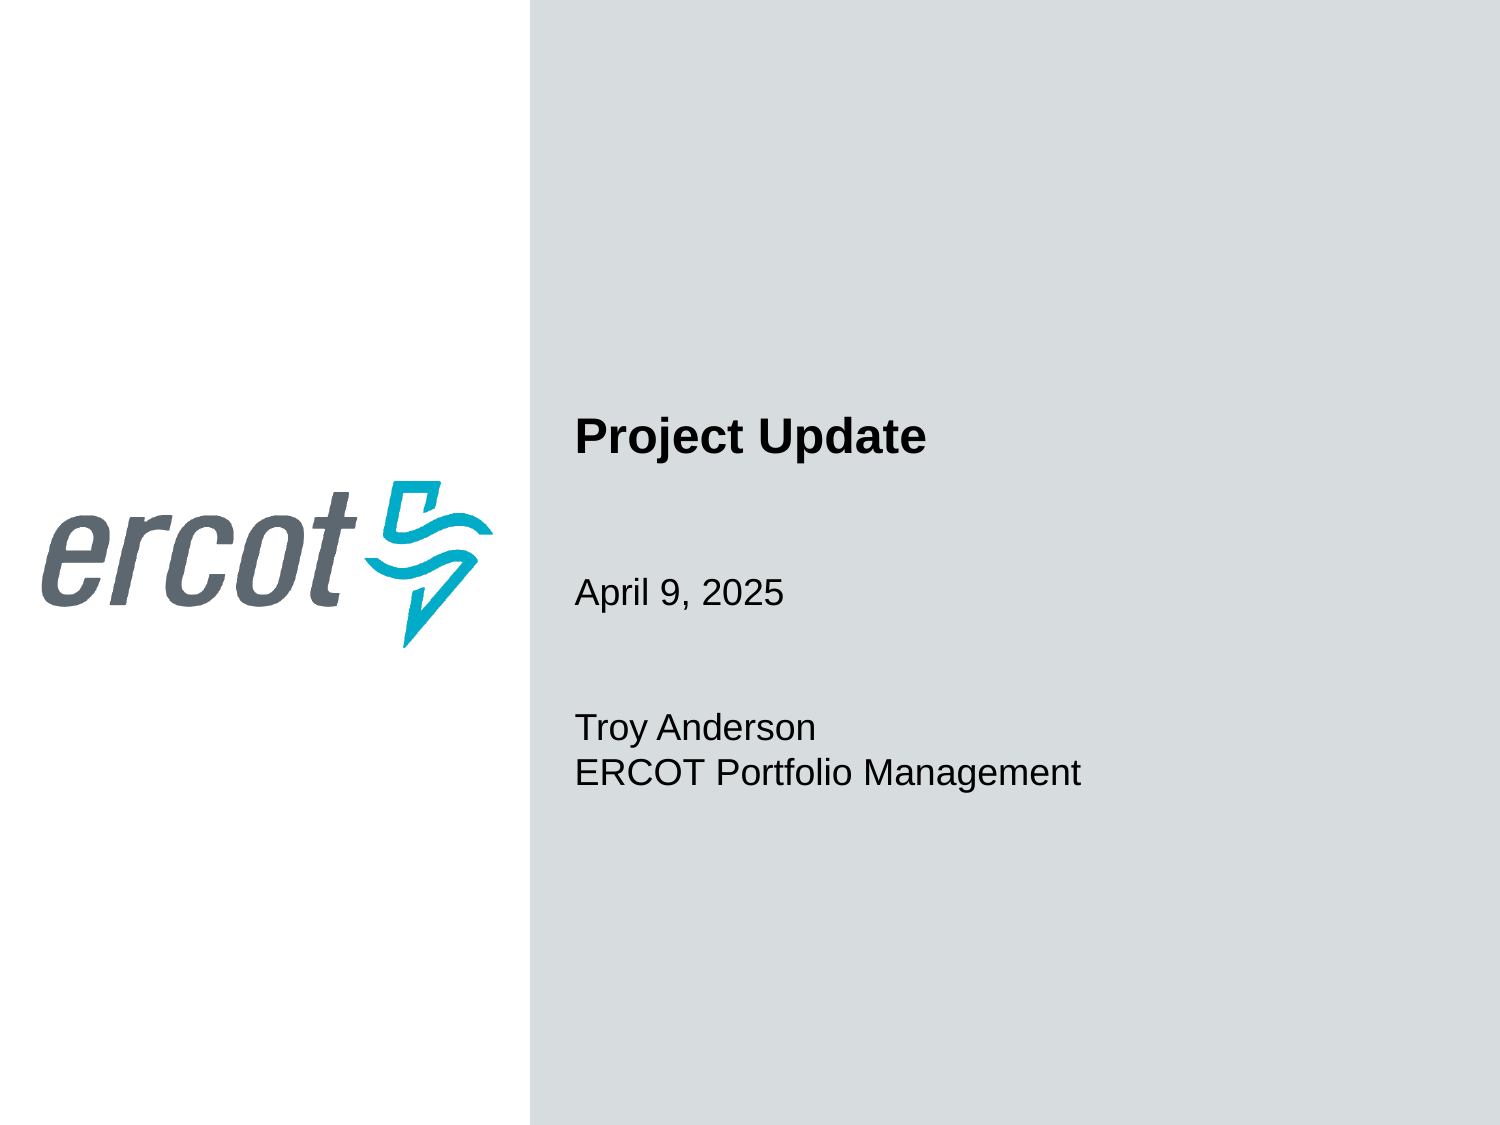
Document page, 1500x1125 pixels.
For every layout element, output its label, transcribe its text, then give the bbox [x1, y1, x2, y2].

text_box Project Update April 9, 2025 Troy Anderson ERCOT Portfolio Management [559, 395, 1486, 801]
picture [32, 471, 501, 654]
